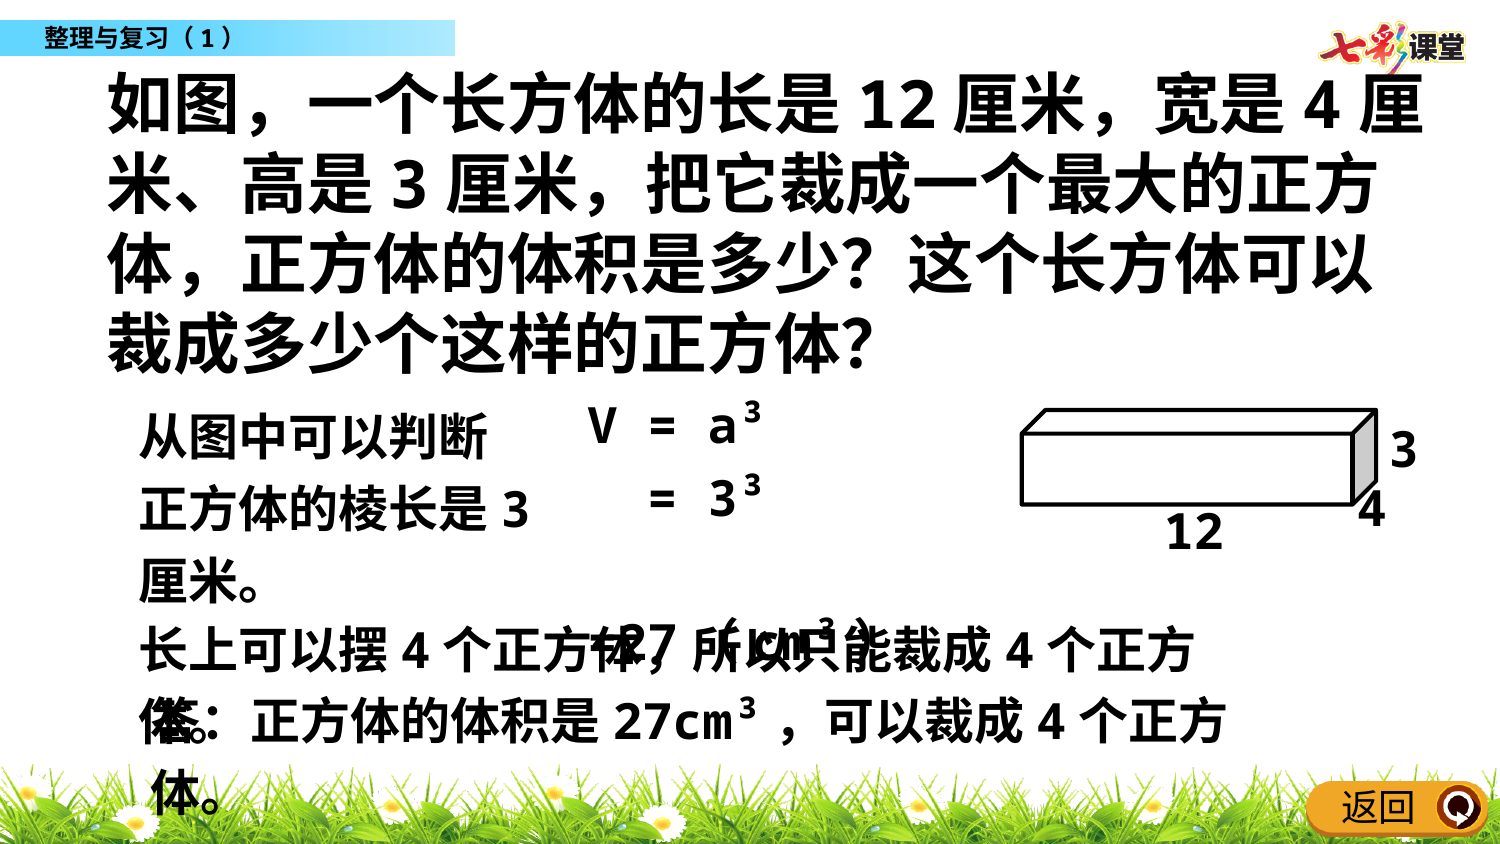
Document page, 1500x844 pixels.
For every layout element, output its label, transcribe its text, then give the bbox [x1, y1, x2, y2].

picture [0, 764, 1500, 844]
text_box [1019, 407, 1379, 507]
text_box 从图中可以判断正方体的棱长是3厘米。 [123, 386, 550, 598]
text_box 长上可以摆4个正方体，所以只能裁成4个正方体。 [123, 598, 1247, 758]
text_box 如图，一个长方体的长是12厘米，宽是4厘米、高是3厘米，把它裁成一个最大的正方体，正方体的体积是多少？这个长方体可以裁成多少个这样的正方体？ [92, 54, 1443, 389]
text_box 12 [1149, 492, 1239, 568]
picture [1316, 20, 1468, 80]
text_box 3 [1373, 410, 1434, 485]
text_box 4 [1342, 469, 1402, 544]
text_box 答：正方体的体积是27cm³，可以裁成4个正方体。 [135, 669, 1258, 829]
text_box V = a³ = 3³ =27（cm³） [572, 374, 928, 598]
